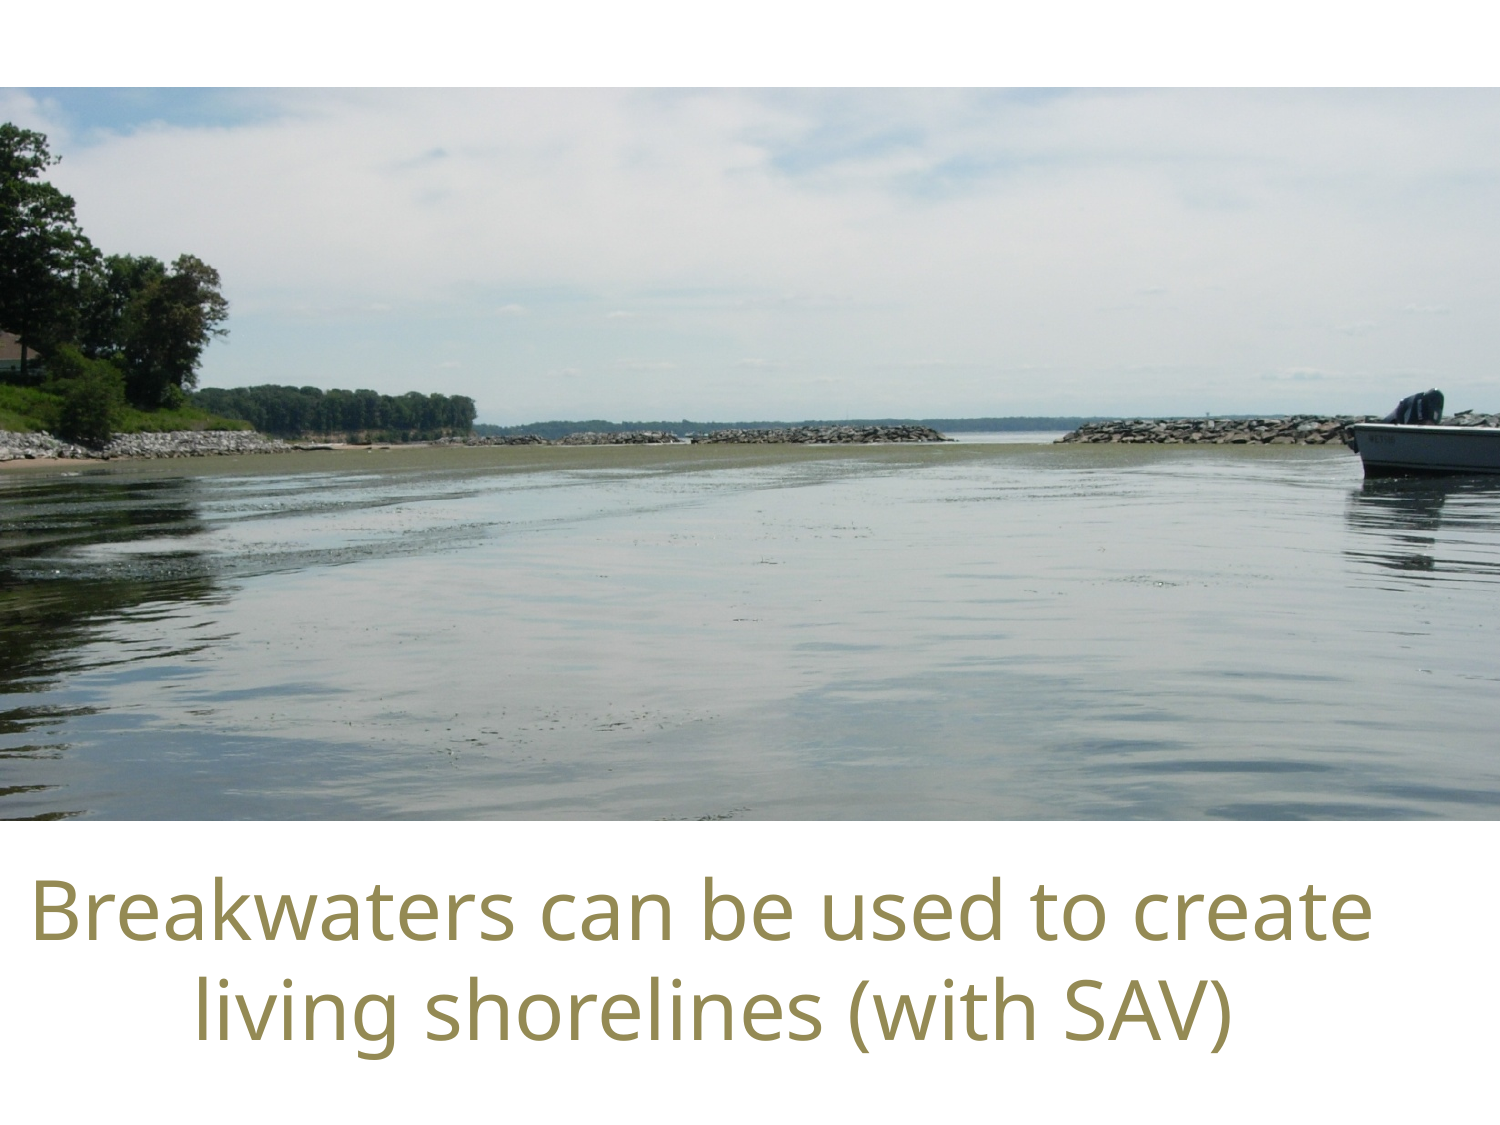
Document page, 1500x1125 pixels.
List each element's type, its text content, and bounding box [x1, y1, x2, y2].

text_box Breakwaters can be used to create living shorelines (with SAV) [13, 849, 1413, 1065]
picture [0, 87, 1500, 822]
